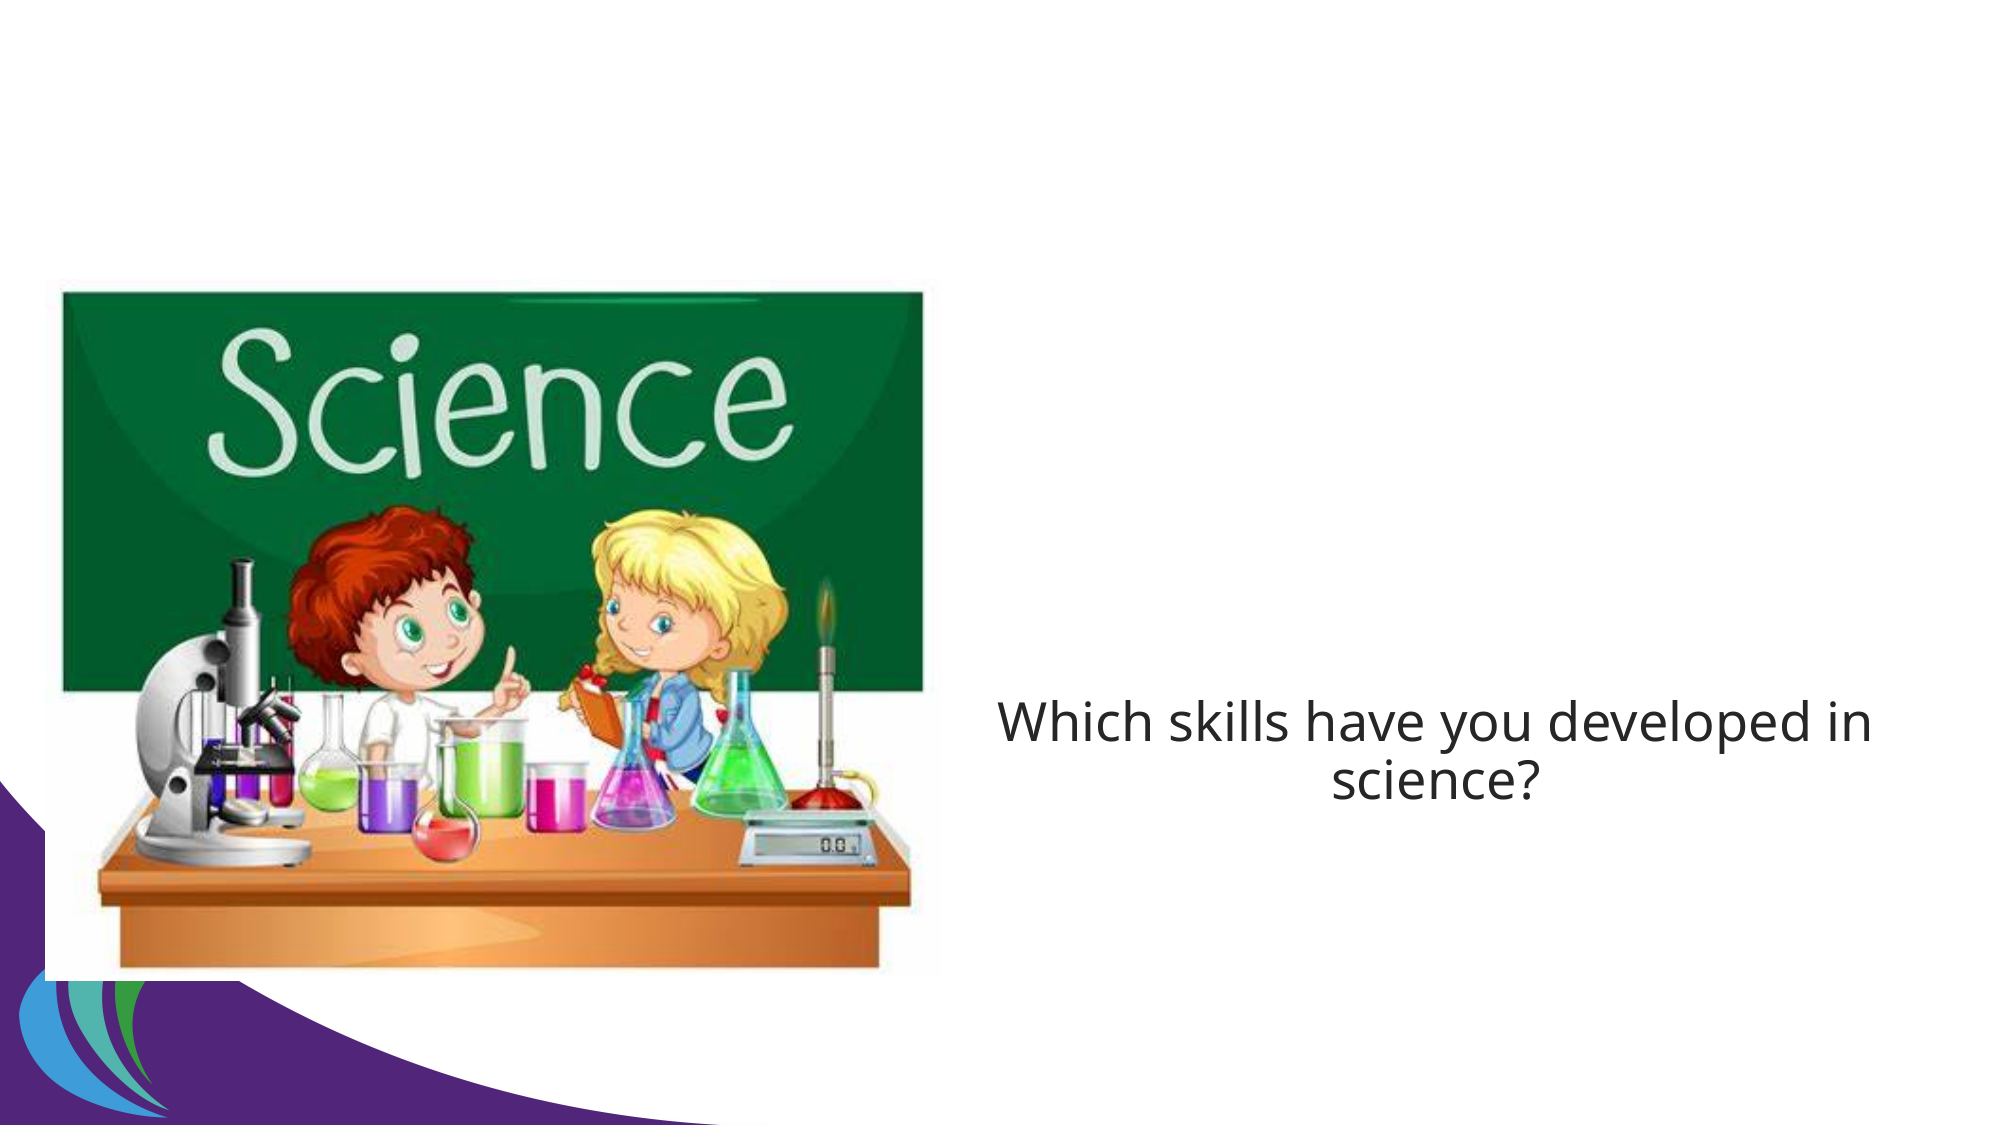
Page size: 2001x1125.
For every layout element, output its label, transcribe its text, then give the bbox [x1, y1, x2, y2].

picture [0, 1, 2000, 1125]
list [44, 278, 943, 981]
title Which skills have you developed in science? [943, 686, 1930, 819]
